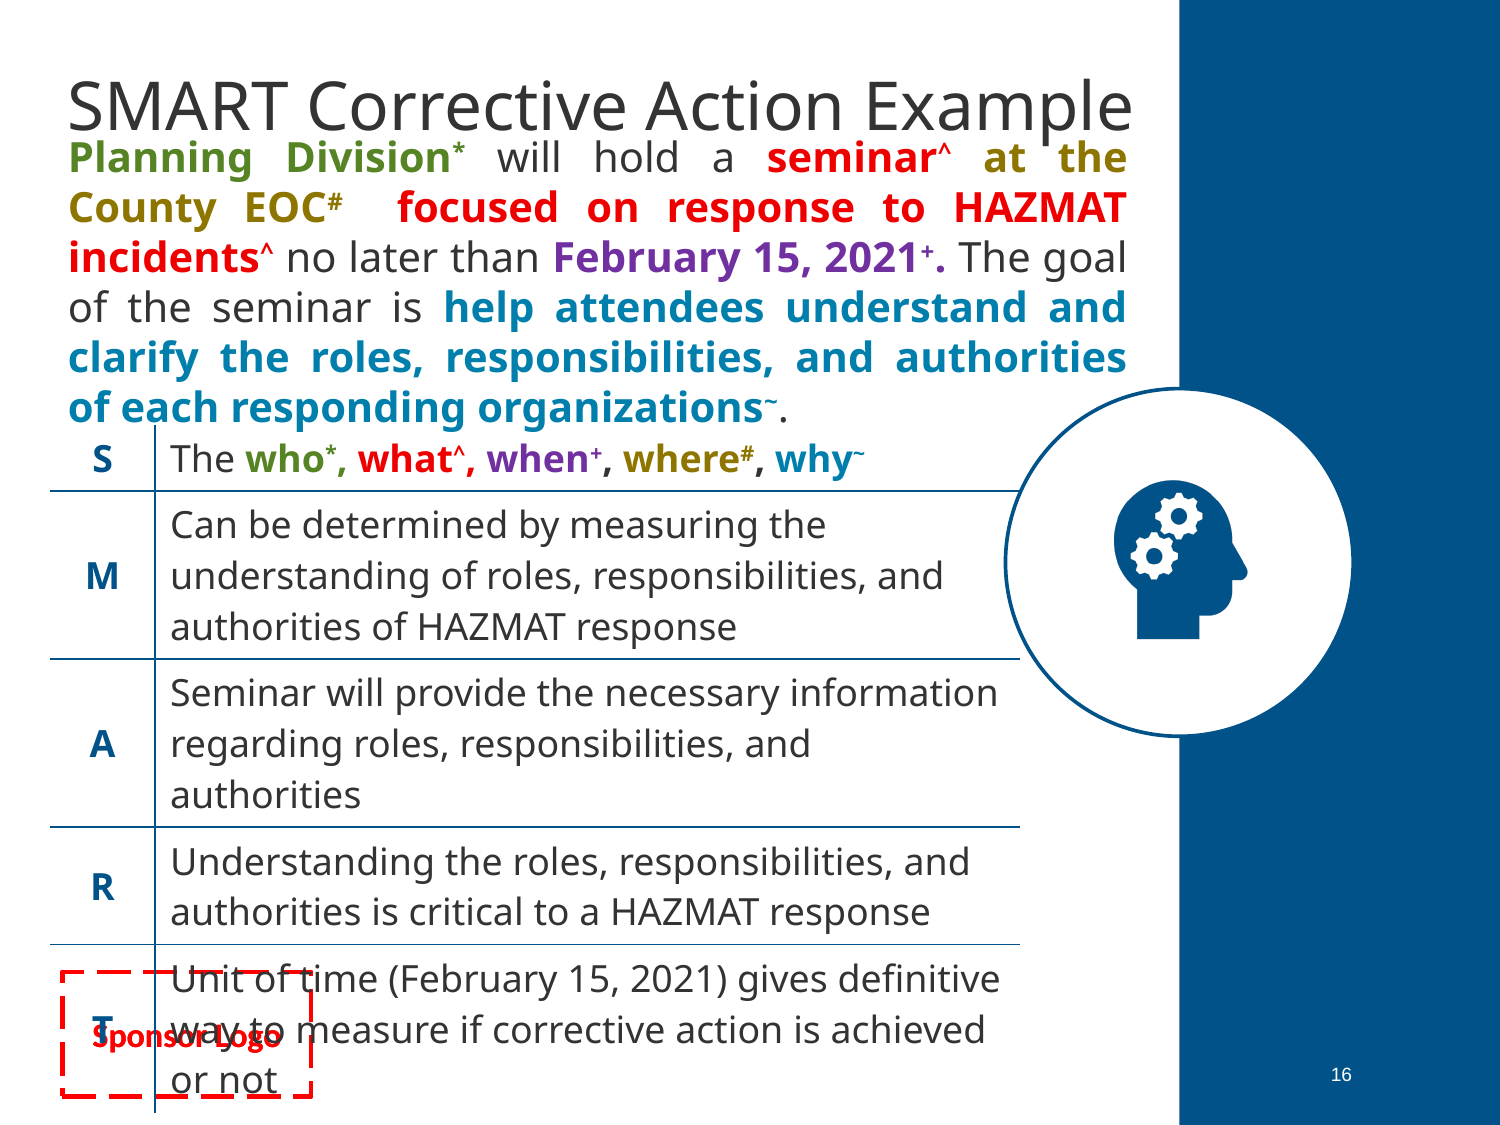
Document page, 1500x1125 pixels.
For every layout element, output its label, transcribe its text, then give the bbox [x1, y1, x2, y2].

text_box [1177, 0, 1500, 1125]
table_cell T [50, 945, 154, 1113]
slide_number 16 [1242, 1052, 1368, 1098]
table_cell Can be determined by measuring the understanding of roles, responsibilities, and authorities of HAZMAT response [156, 492, 1020, 658]
table_cell Seminar will provide the necessary information regarding roles, responsibilities, and authorities [156, 660, 1020, 826]
table_cell M [50, 492, 154, 658]
title SMART Corrective Action Example [52, 21, 1177, 185]
table_header The who*, what^, when+, where#, why~ [156, 425, 1020, 490]
picture [1086, 469, 1275, 658]
text_box [1003, 386, 1356, 739]
table_cell Unit of time (February 15, 2021) gives definitive way to measure if corrective action is achieved or not [156, 945, 1020, 1113]
table_cell Understanding the roles, responsibilities, and authorities is critical to a HAZMAT response [156, 828, 1020, 944]
table_cell A [50, 660, 154, 826]
table_header S [50, 425, 154, 490]
table_cell R [50, 828, 154, 944]
list Planning Division* will hold a seminar^ at the County EOC# focused on response to HAZMAT incidents^ no later than February 15, 2021+. The goal of the seminar is help attendees understand and clarify the roles, responsibilities, and authorities of each responding organizations~. [52, 139, 1143, 424]
